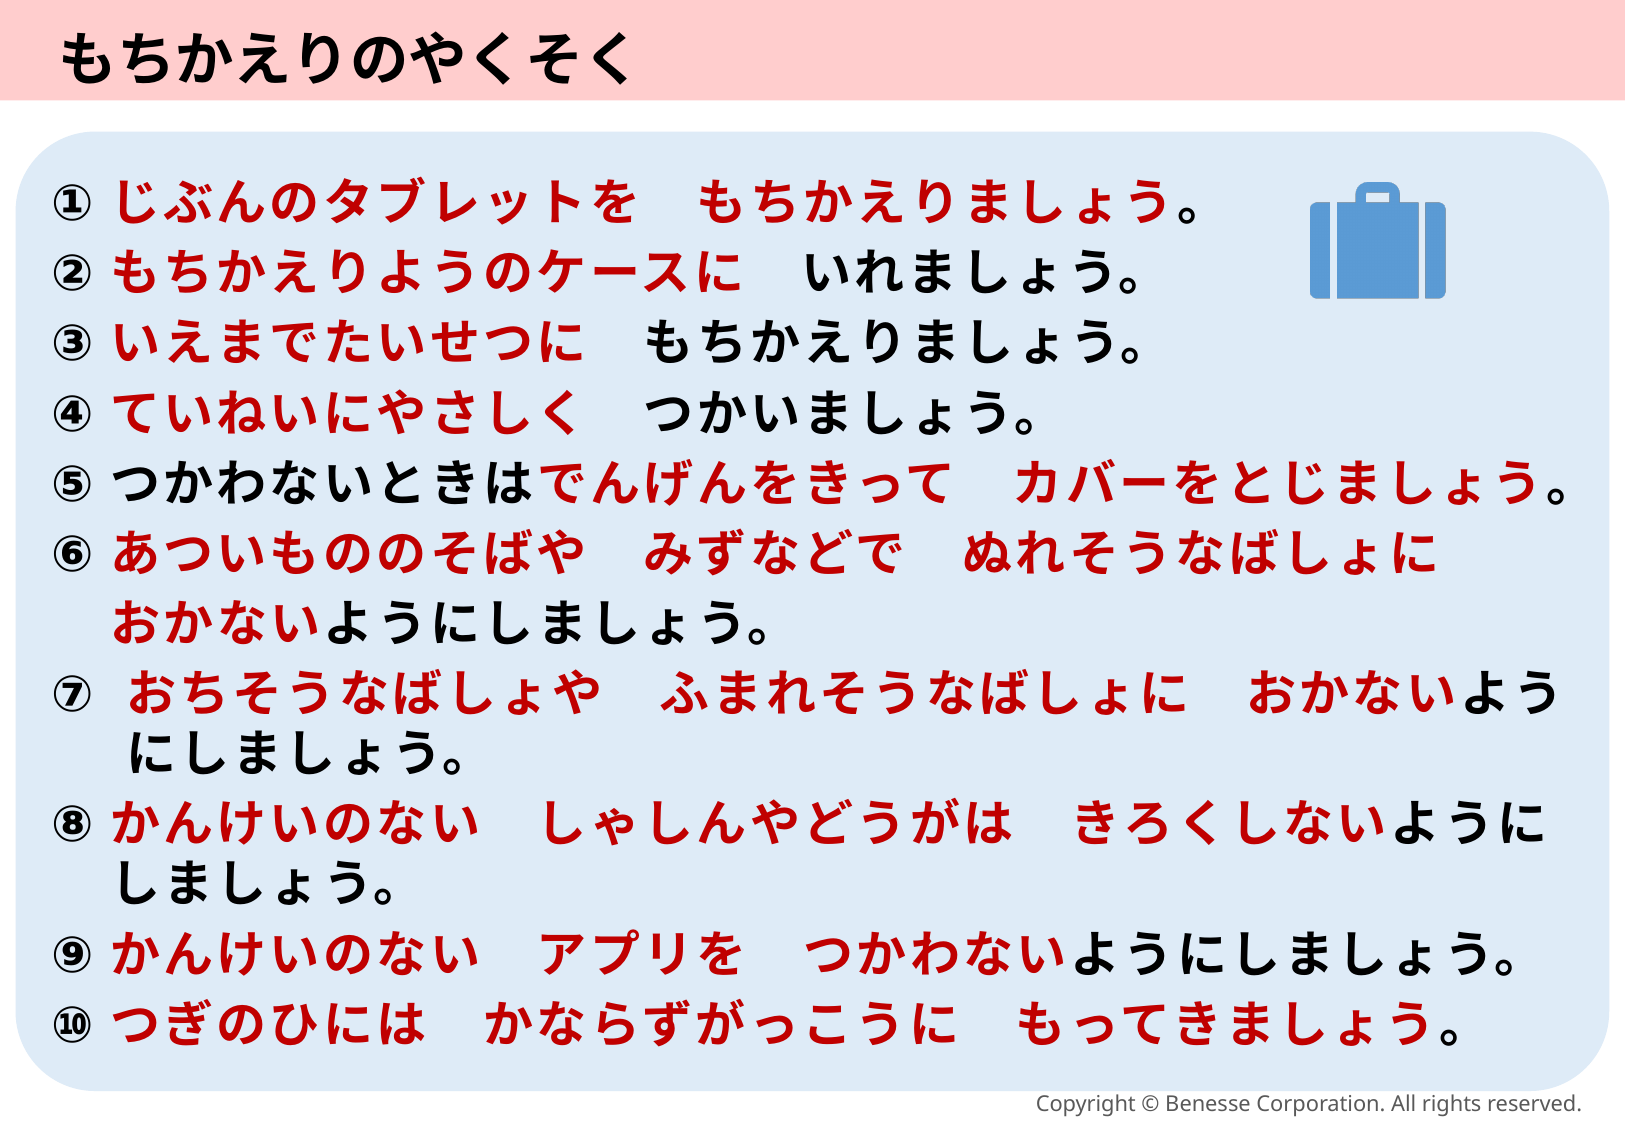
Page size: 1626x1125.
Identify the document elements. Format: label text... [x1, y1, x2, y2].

text_box じぶんのタブレットを もちかえりましょう。 もちかえりようのケースに いれましょう。 いえまでたいせつに もちかえりましょう。 ていねいにやさしく つかいましょう。 つかわないときはでんげんをきって カバーをとじましょう。 あついもののそばや みずなどで ぬれそうなばしょに おかないようにしましょう。 おちそうなばしょや ふまれそうなばしょに おかないようにしましょう。 かんけいのない しゃしんやどうがは きろくしないようにしましょう。 かんけいのない アプリを つかわないようにしましょう。 つぎのひには かならずがっこうに もってきましょう。 [15, 131, 1610, 1092]
title もちかえりのやくそく [0, 0, 1625, 101]
picture [1295, 158, 1459, 322]
